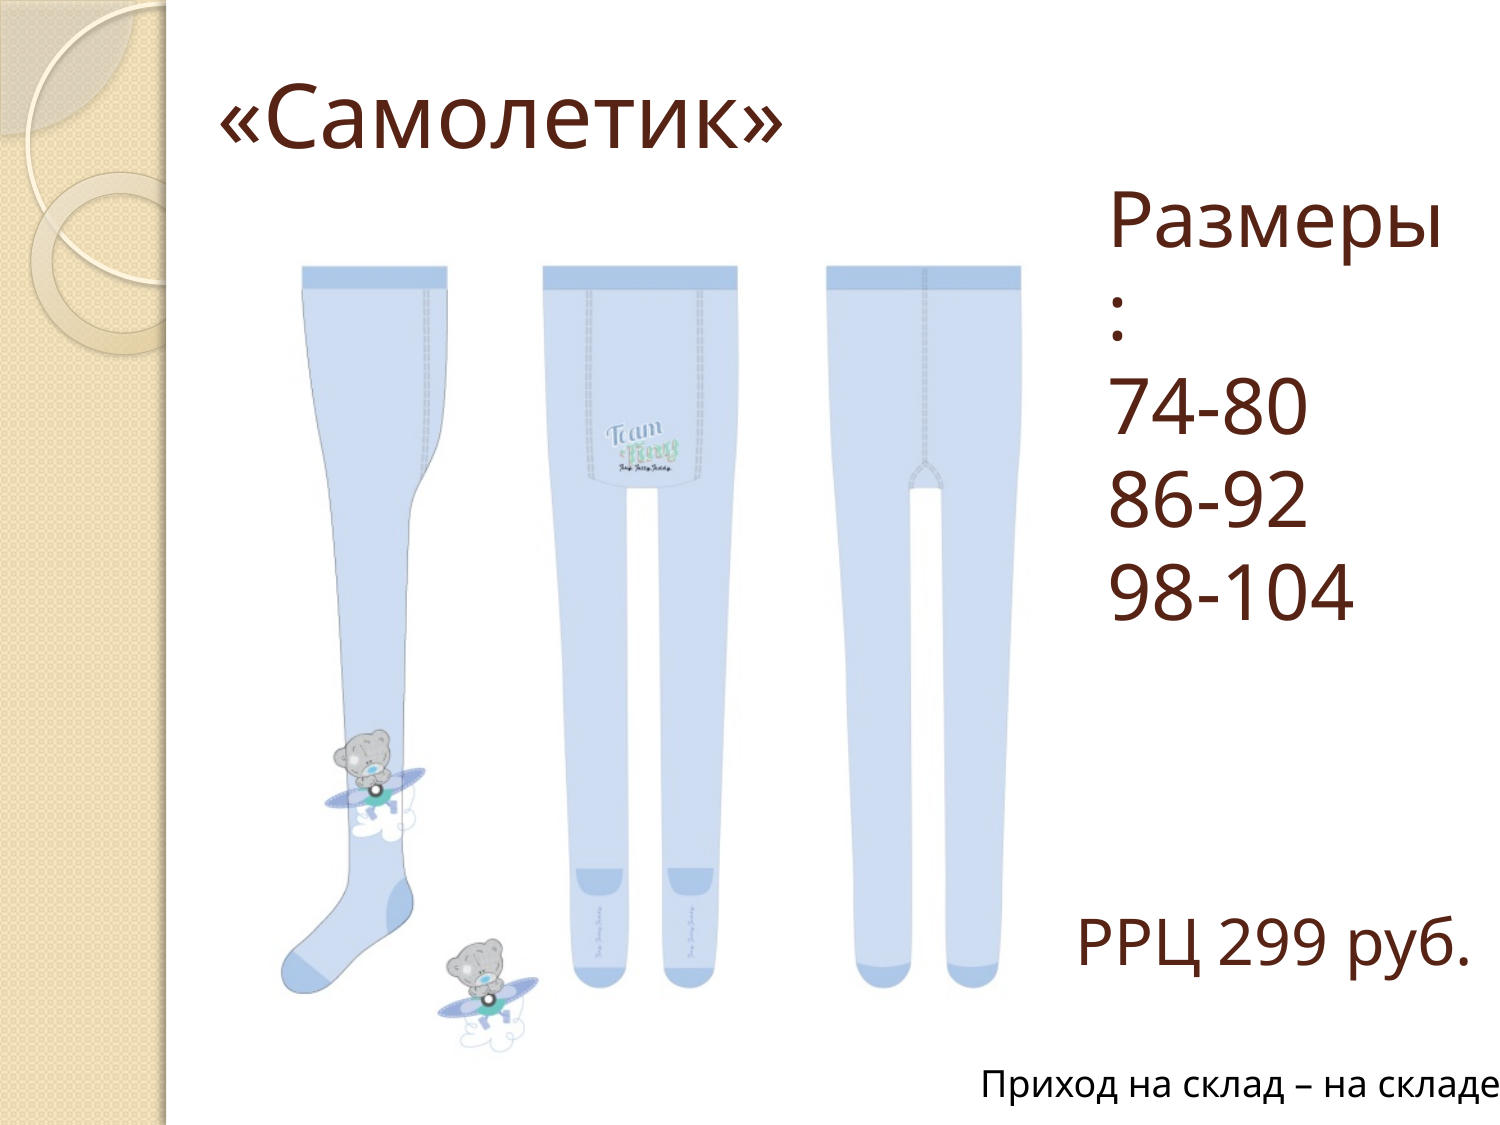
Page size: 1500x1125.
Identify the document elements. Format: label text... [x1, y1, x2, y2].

text_box Размеры: 74-80 86-92 98-104 [1092, 160, 1471, 646]
text_box РРЦ 299 руб. [1108, 893, 1492, 987]
text_box Приход на склад – на складе [1108, 1053, 1500, 1113]
title «Самолетик» [202, 19, 1433, 175]
picture [167, 178, 1101, 1112]
